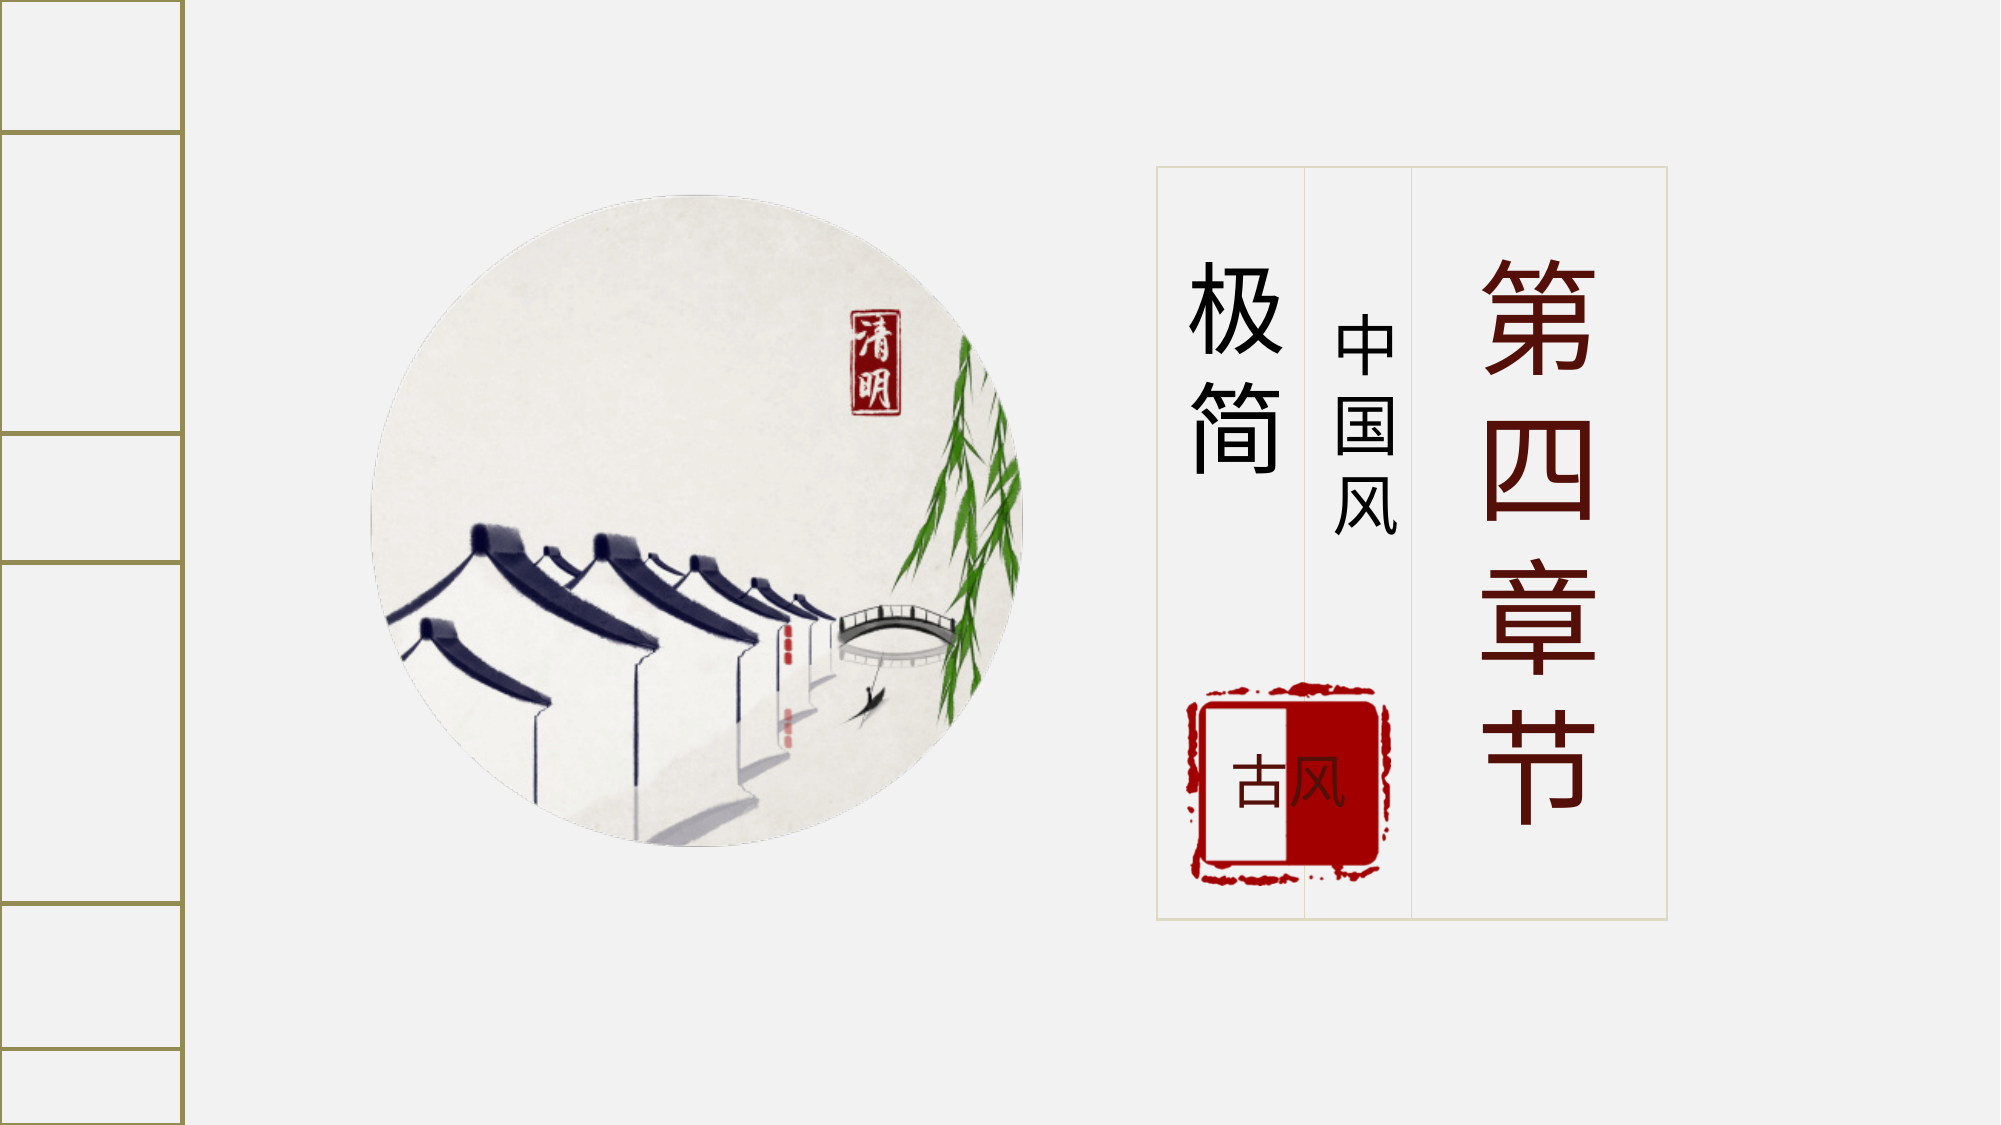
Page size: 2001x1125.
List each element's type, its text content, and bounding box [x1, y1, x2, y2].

text_box 第四章 节 [1462, 232, 1607, 848]
text_box [0, 0, 184, 1125]
text_box [1166, 166, 1668, 921]
picture [1185, 682, 1391, 886]
text_box 古风 [1391, 737, 1401, 823]
picture [242, 100, 1166, 1024]
